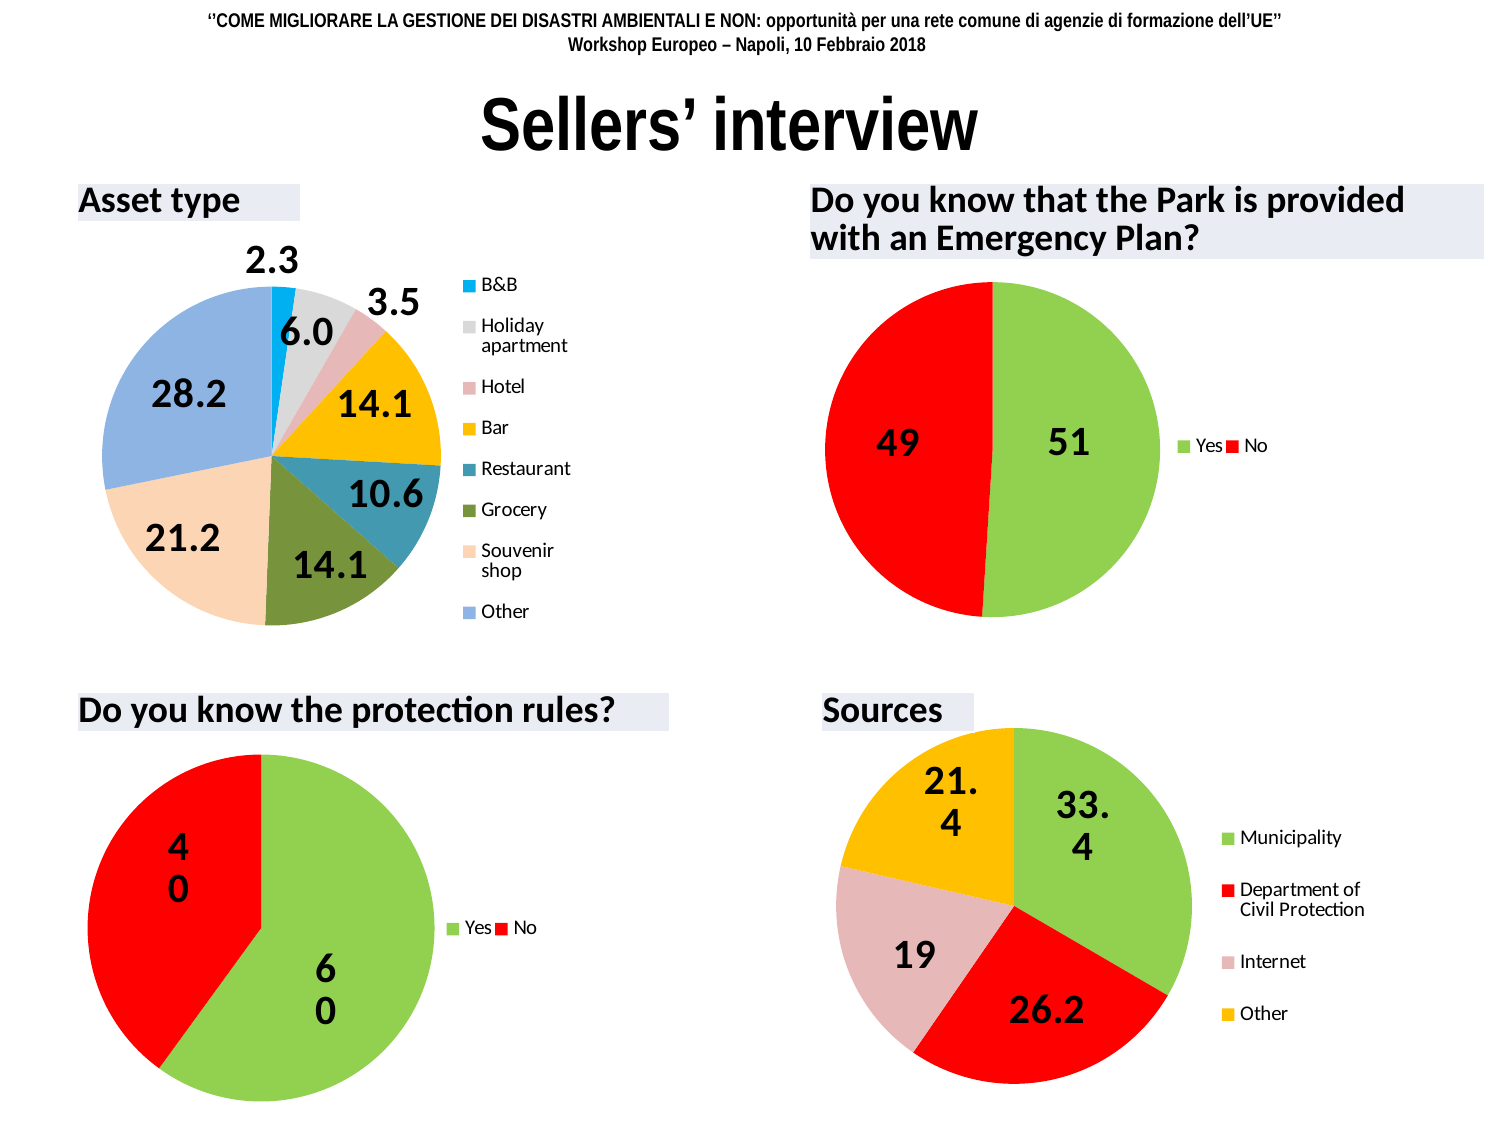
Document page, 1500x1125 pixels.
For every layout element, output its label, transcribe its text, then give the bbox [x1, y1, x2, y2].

chart [761, 224, 1295, 675]
chart [0, 226, 697, 678]
table_header Asset type [78, 184, 300, 221]
text_box ‘’COME MIGLIORARE LA GESTIONE DEI DISASTRI AMBIENTALI E NON: opportunità per una rete comune di agenzie di formazione dell’UE’’ Workshop Europeo – Napoli, 10 Febbraio 2018 [0, 0, 1500, 63]
table_header Do you know the protection rules? [78, 693, 669, 731]
text_box Sellers’ interview [55, 63, 1404, 183]
chart [761, 690, 1462, 1125]
table_header Do you know that the Park is provided with an Emergency Plan? [810, 184, 1484, 259]
chart [29, 702, 565, 1125]
